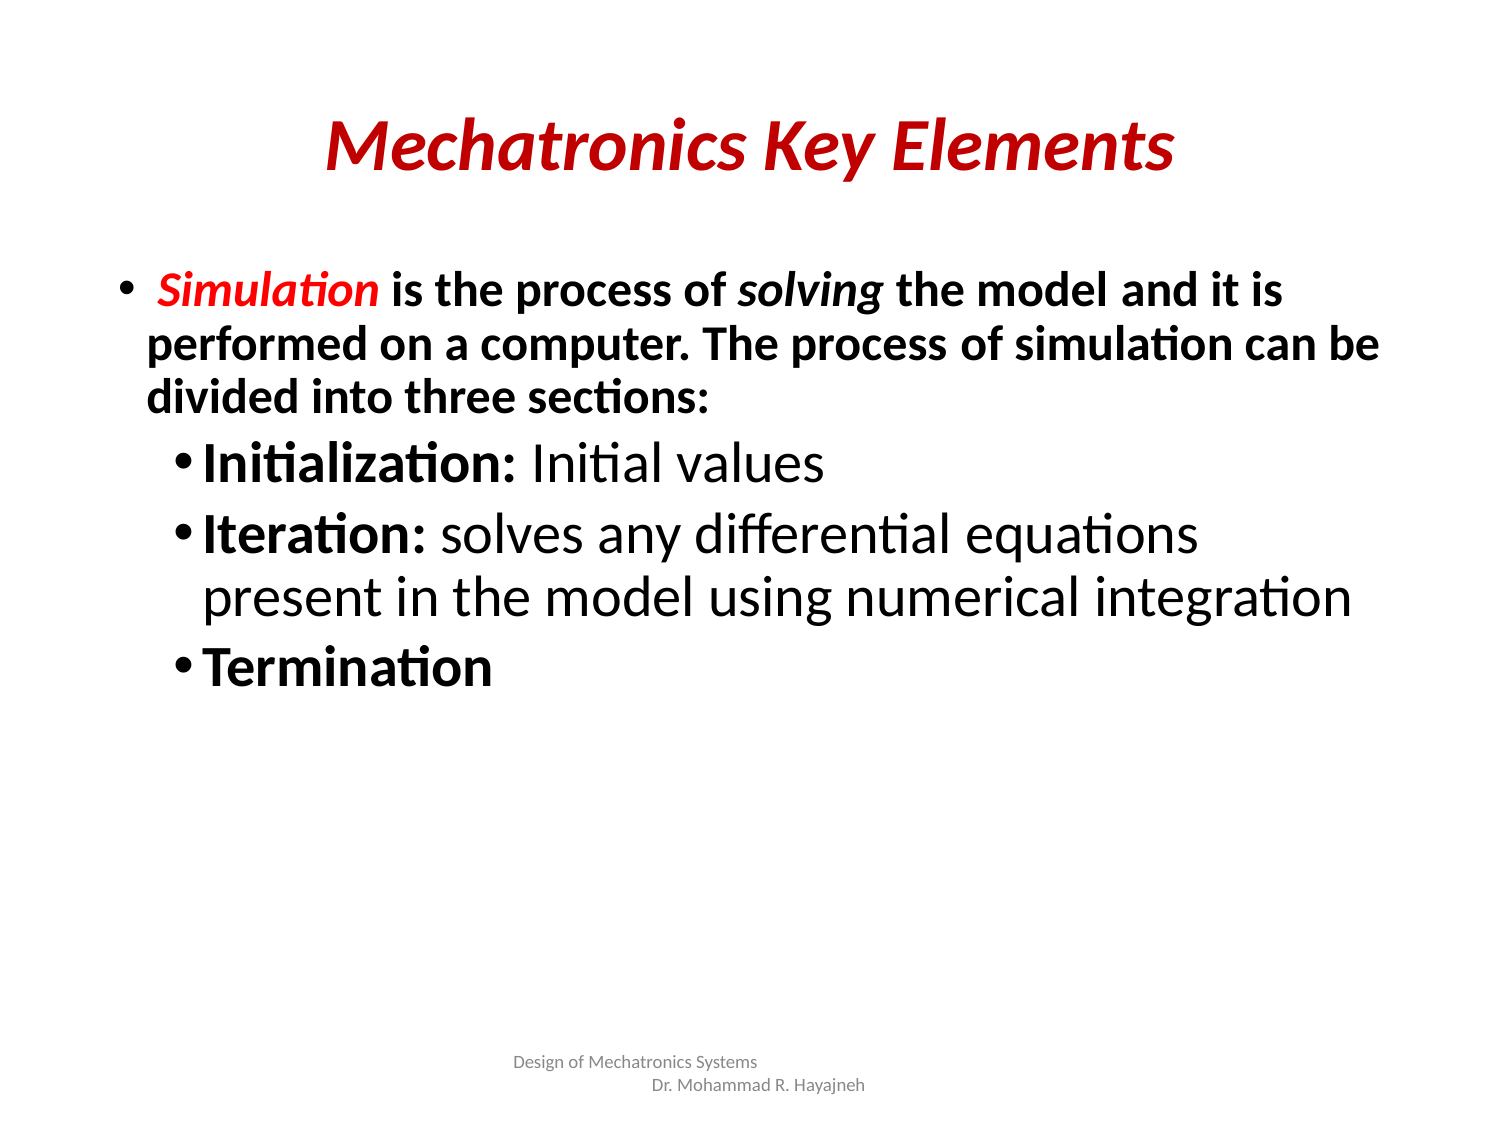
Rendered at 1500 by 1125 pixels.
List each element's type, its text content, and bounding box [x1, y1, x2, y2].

list Simulation is the process of solving the model and it is performed on a computer. The process of simulation can be divided into three sections: Initialization: Initial values Iteration: solves any differential equations present in the model using numerical integration Termination [103, 255, 1397, 1014]
title Mechatronics Key Elements [103, 59, 1397, 232]
footer Design of Mechatronics Systems Dr. Mohammad R. Hayajneh [496, 1042, 1004, 1103]
